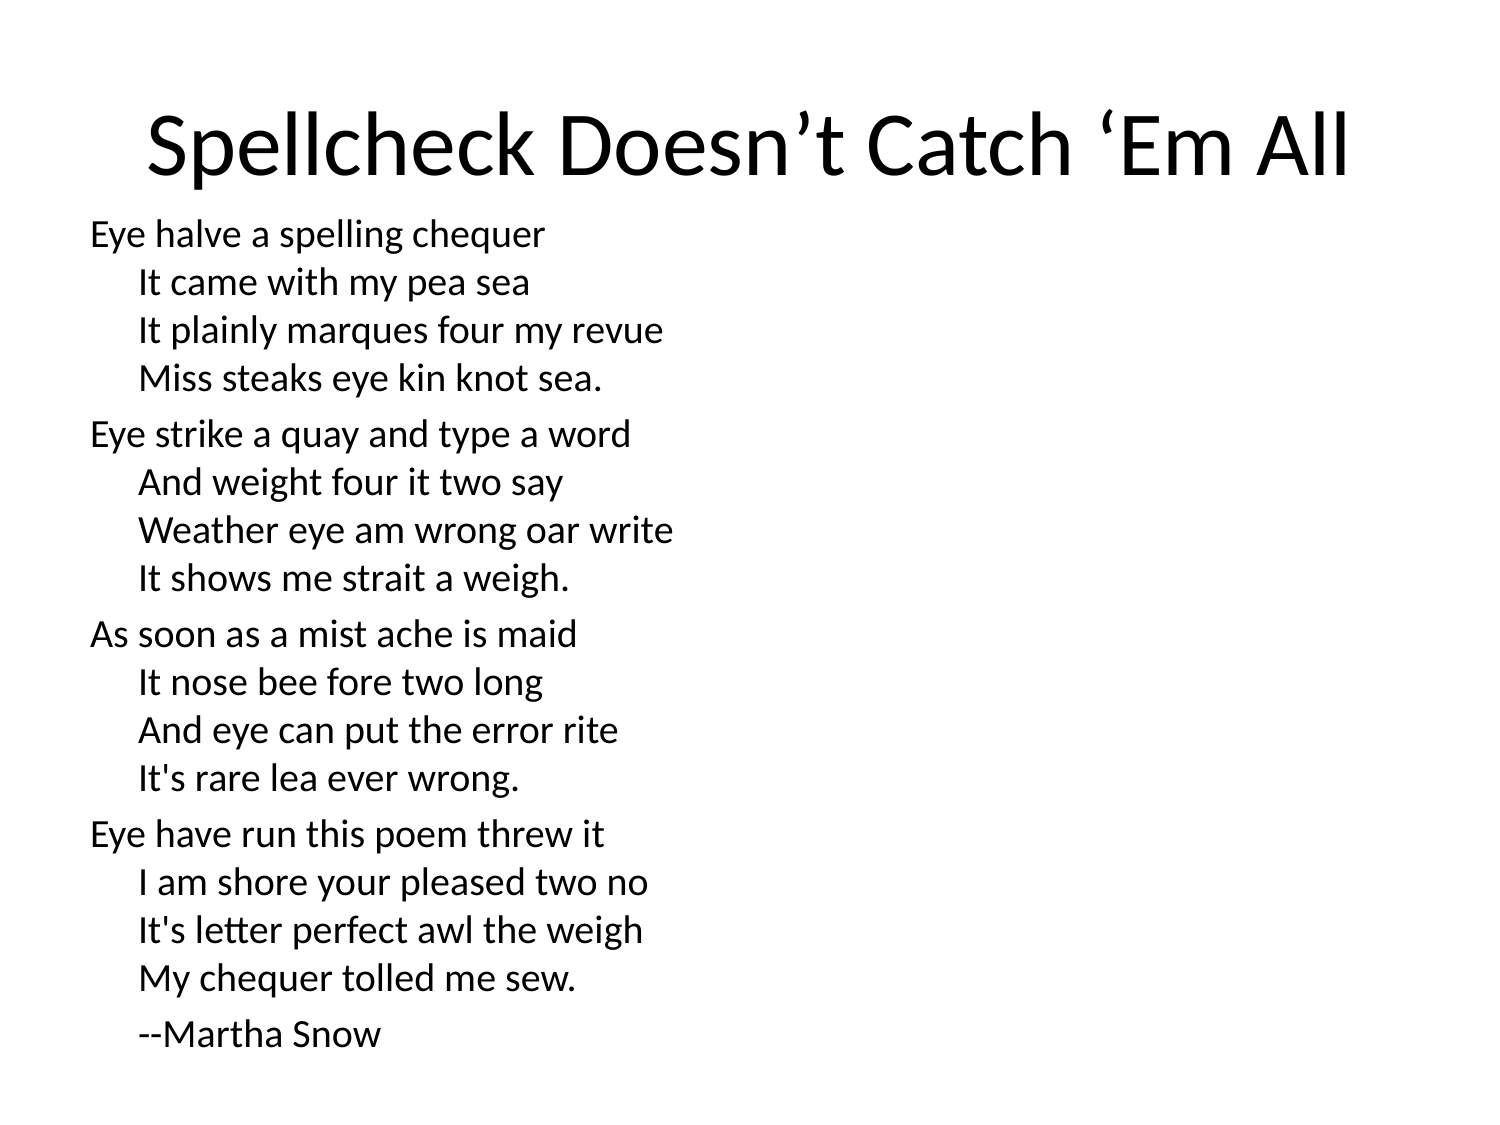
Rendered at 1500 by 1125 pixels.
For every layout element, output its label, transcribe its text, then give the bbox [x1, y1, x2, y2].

title Spellcheck Doesn’t Catch ‘Em All [75, 45, 1425, 200]
list Eye halve a spelling chequer It came with my pea sea It plainly marques four my revue Miss steaks eye kin knot sea. Eye strike a quay and type a word And weight four it two say Weather eye am wrong oar write It shows me strait a weigh. As soon as a mist ache is maid It nose bee fore two long And eye can put the error rite It's rare lea ever wrong. Eye have run this poem threw it I am shore your pleased two no It's letter perfect awl the weigh My chequer tolled me sew. --Martha Snow [75, 200, 1425, 1075]
